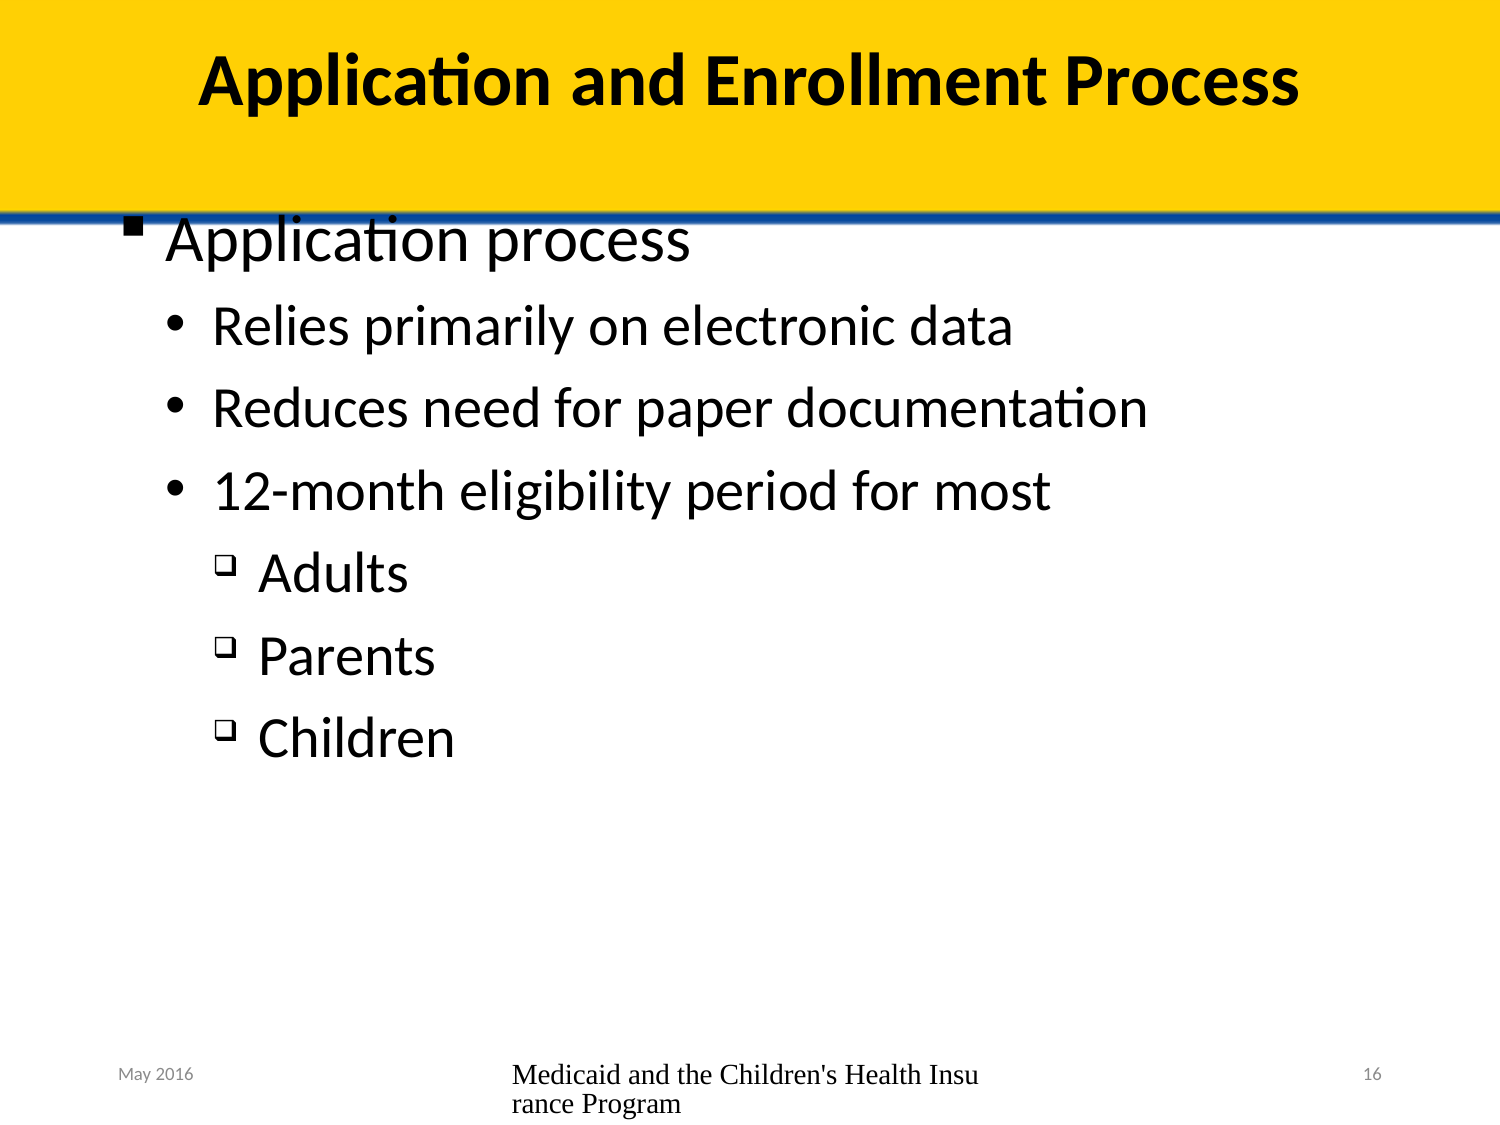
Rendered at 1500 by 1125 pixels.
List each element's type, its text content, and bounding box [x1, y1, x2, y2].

picture [0, 0, 1500, 1125]
slide_number 16 [1059, 1042, 1397, 1103]
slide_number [103, 1042, 441, 1103]
list Application process Relies primarily on electronic data Reduces need for paper documentation 12-month eligibility period for most Adults Parents Children [103, 186, 1397, 1014]
footer Medicaid and the Children's Health Insurance Program [496, 1042, 1004, 1103]
title Application and Enrollment Process [103, 2, 1397, 161]
